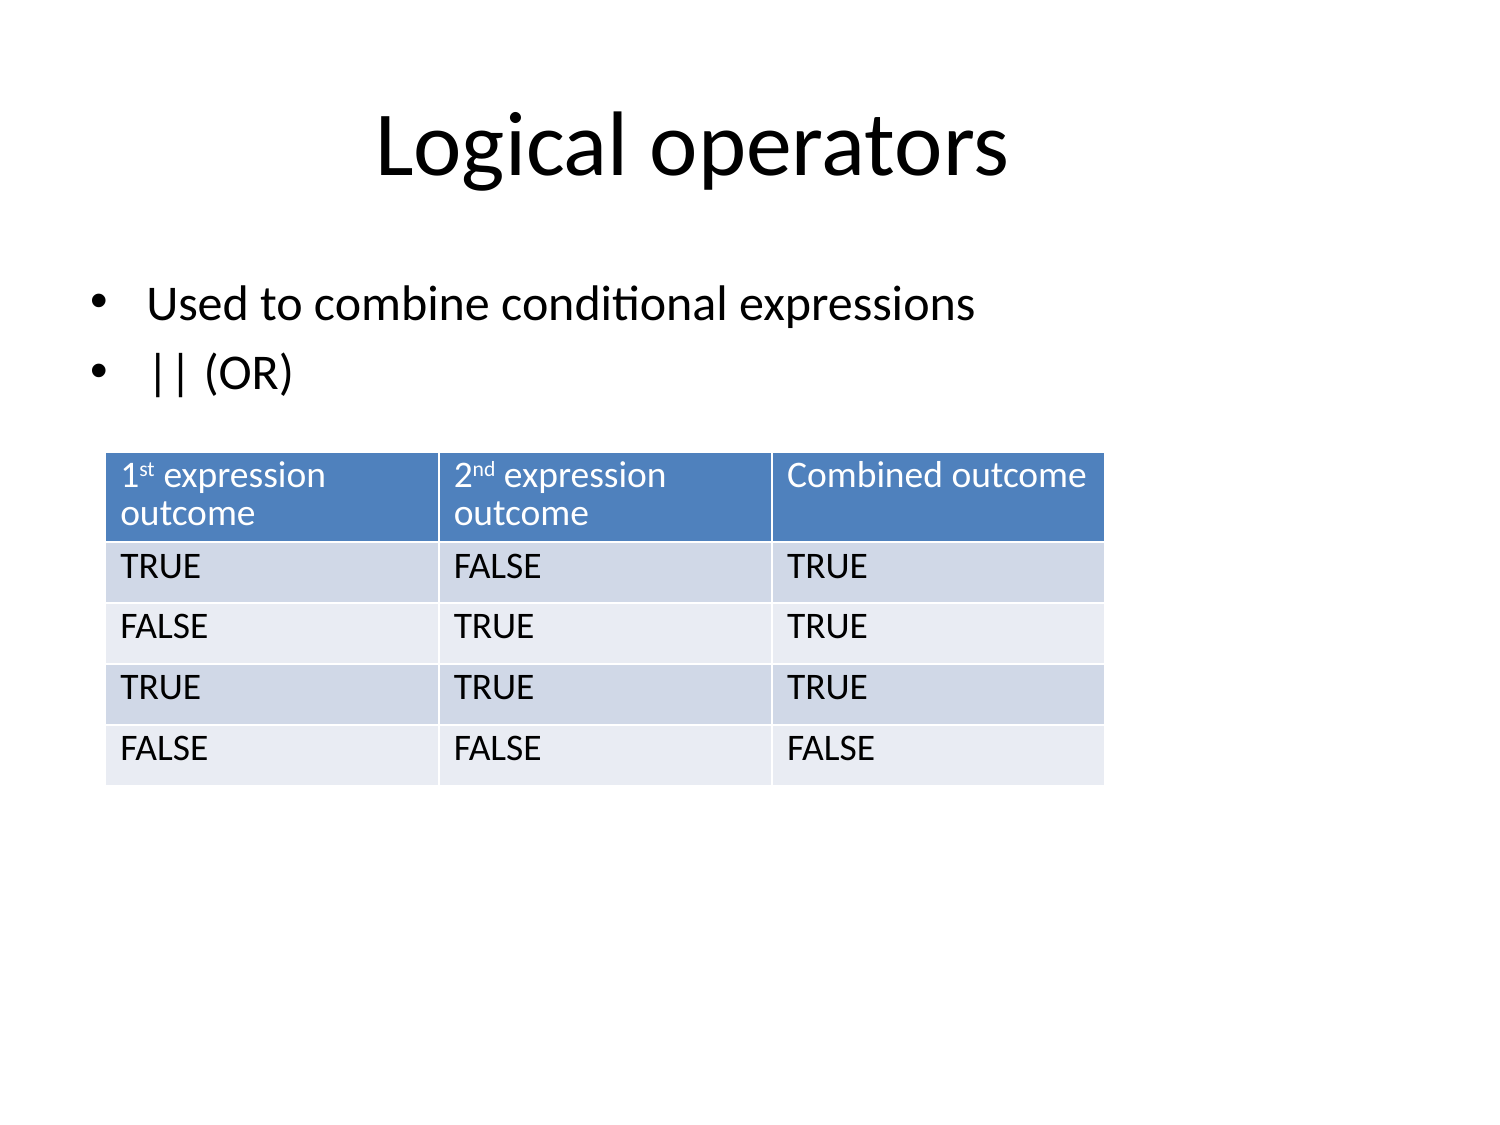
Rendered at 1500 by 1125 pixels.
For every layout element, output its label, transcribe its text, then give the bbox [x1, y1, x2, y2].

table_cell TRUE [773, 543, 1104, 602]
table_cell TRUE [773, 604, 1104, 663]
table_header 2nd expression outcome [440, 453, 771, 541]
table_header Combined outcome [773, 453, 1104, 541]
table_header 1st expression outcome [106, 453, 438, 541]
table_cell FALSE [773, 726, 1104, 785]
table_cell TRUE [106, 665, 438, 724]
table_cell FALSE [106, 604, 438, 663]
table_cell TRUE [440, 665, 771, 724]
table_cell TRUE [773, 665, 1104, 724]
table_cell FALSE [440, 543, 771, 602]
table_cell TRUE [106, 543, 438, 602]
table_cell FALSE [440, 726, 771, 785]
title Logical operators [75, 45, 1425, 233]
list Used to combine conditional expressions || (OR) [75, 262, 1425, 1005]
table_cell FALSE [106, 726, 438, 785]
table_cell TRUE [440, 604, 771, 663]
